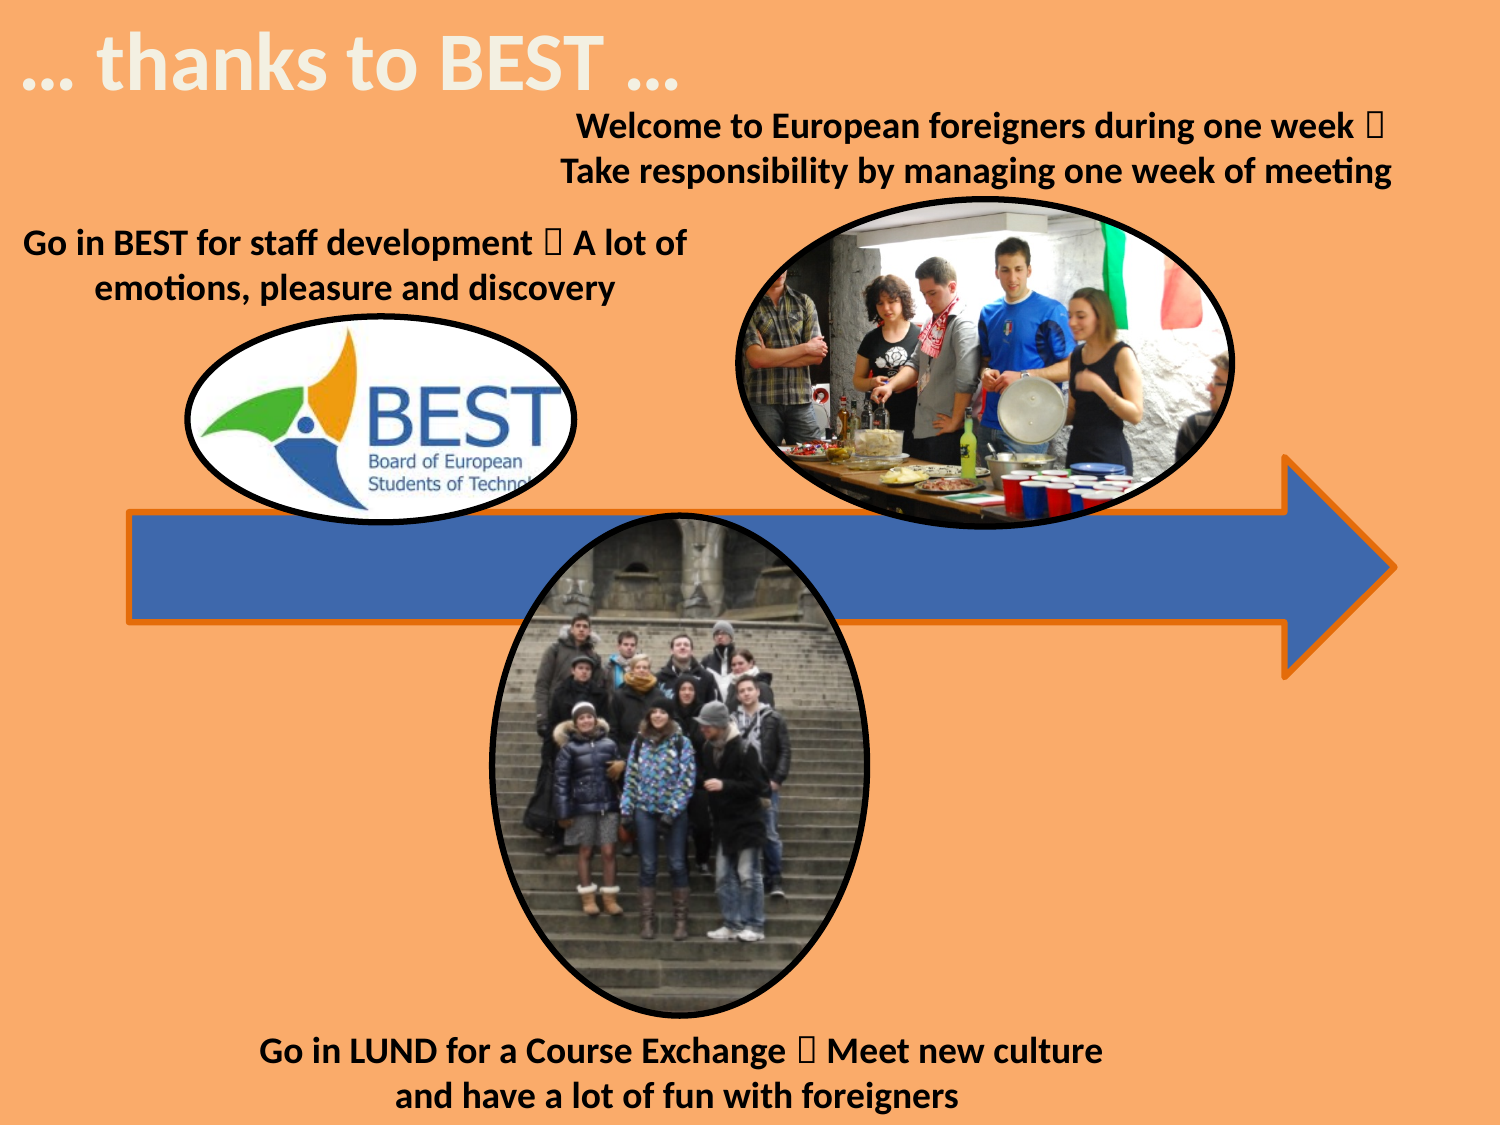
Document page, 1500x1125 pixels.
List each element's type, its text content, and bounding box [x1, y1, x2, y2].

text_box [871, 455, 1397, 680]
text_box … thanks to BEST … [3, 0, 698, 115]
text_box [126, 510, 486, 625]
text_box Welcome to European foreigners during one week  Take responsibility by managing one week of meeting [545, 93, 1417, 199]
picture [187, 198, 1233, 1016]
text_box Go in BEST for staff development  A lot of emotions, pleasure and discovery [8, 210, 703, 316]
text_box [579, 510, 732, 514]
text_box Go in LUND for a Course Exchange  Meet new culture and have a lot of fun with foreigners [244, 1018, 1119, 1124]
